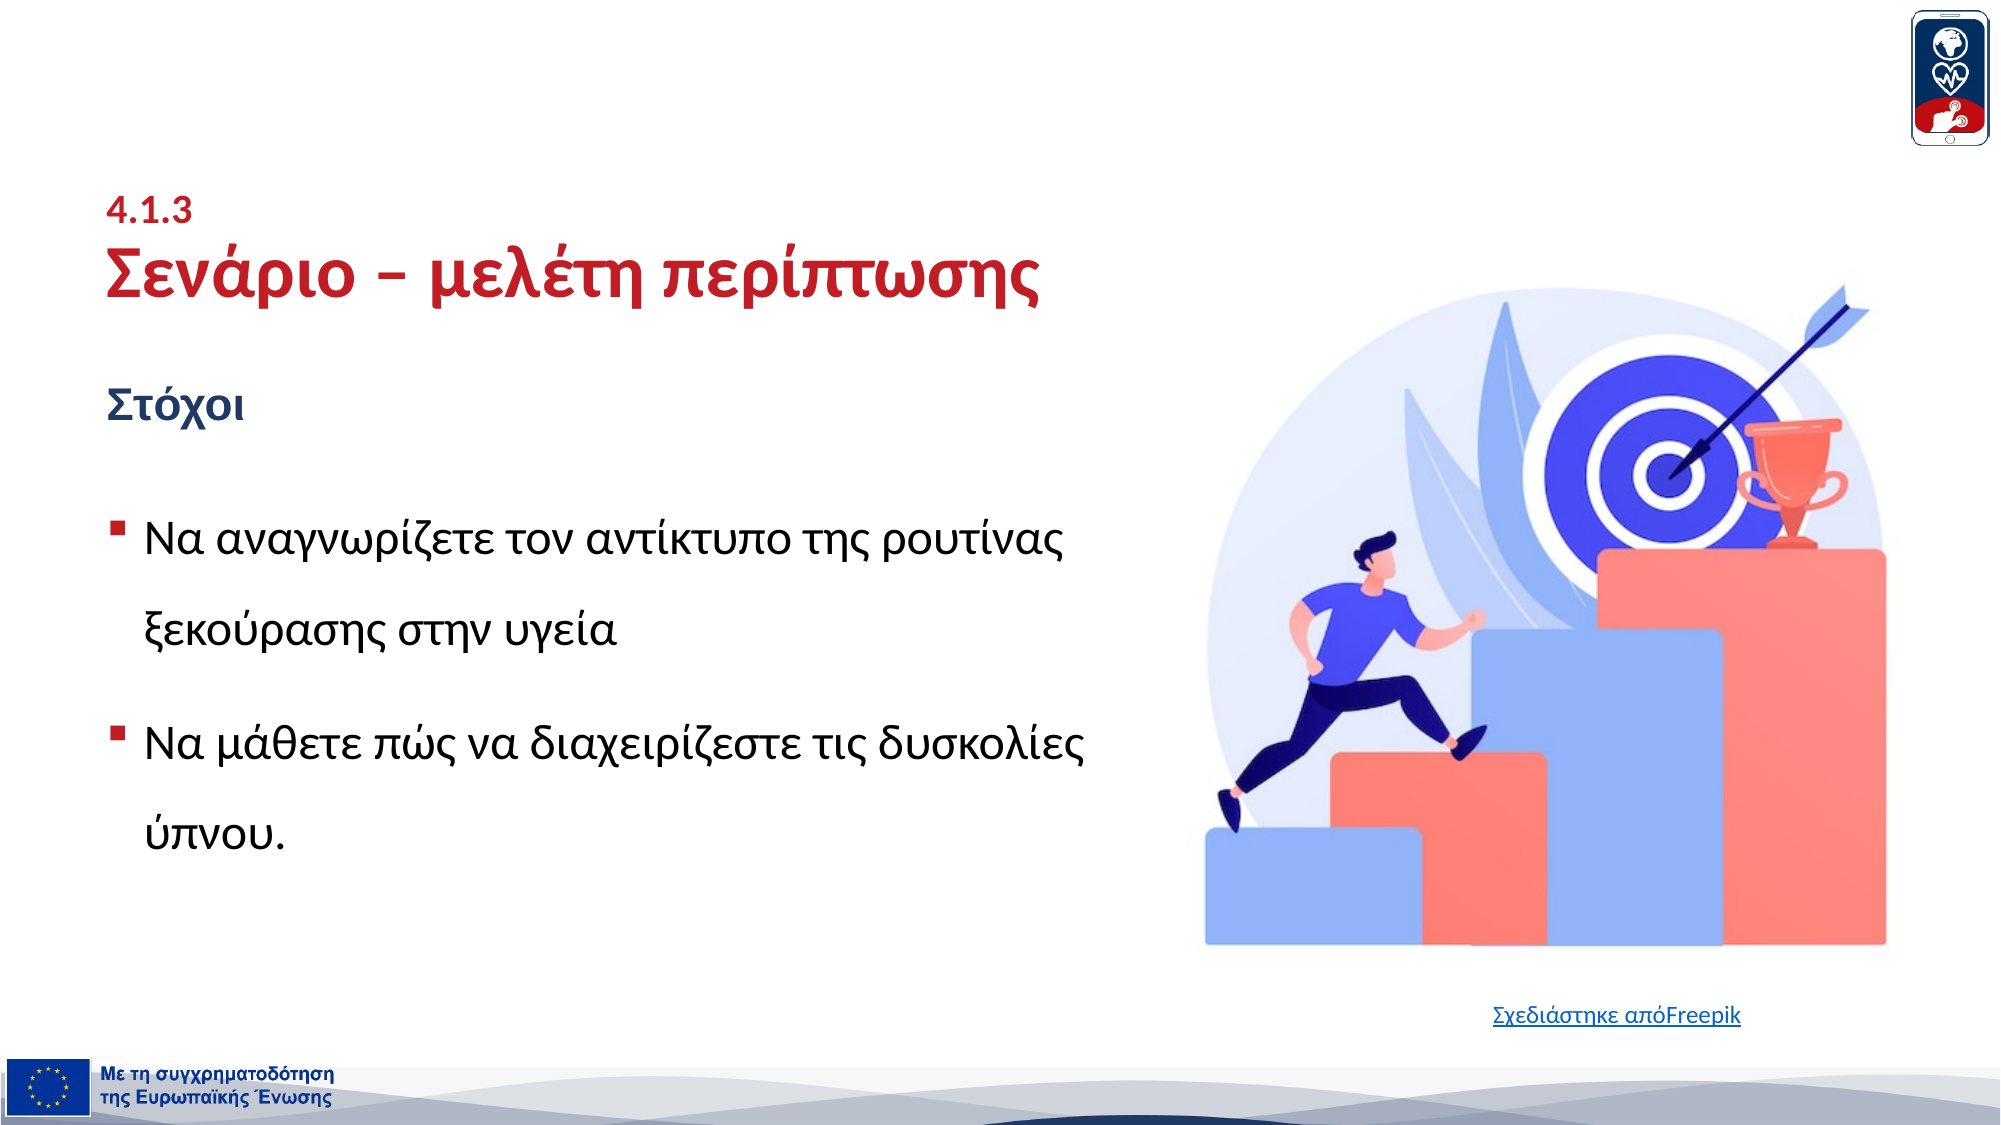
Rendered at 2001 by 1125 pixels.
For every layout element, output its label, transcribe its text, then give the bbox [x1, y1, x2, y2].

title 4.1.3 Σενάριο – μελέτη περίπτωσης [91, 177, 1093, 324]
picture [1911, 10, 1990, 146]
list Να αναγνωρίζετε τον αντίκτυπο της ρουτίνας ξεκούρασης στην υγεία Να μάθετε πώς να διαχειρίζεστε τις δυσκολίες ύπνου. [91, 467, 1093, 1037]
list Στόχοι [91, 354, 938, 437]
picture [1093, 177, 1999, 1054]
picture [0, 1054, 2001, 1125]
